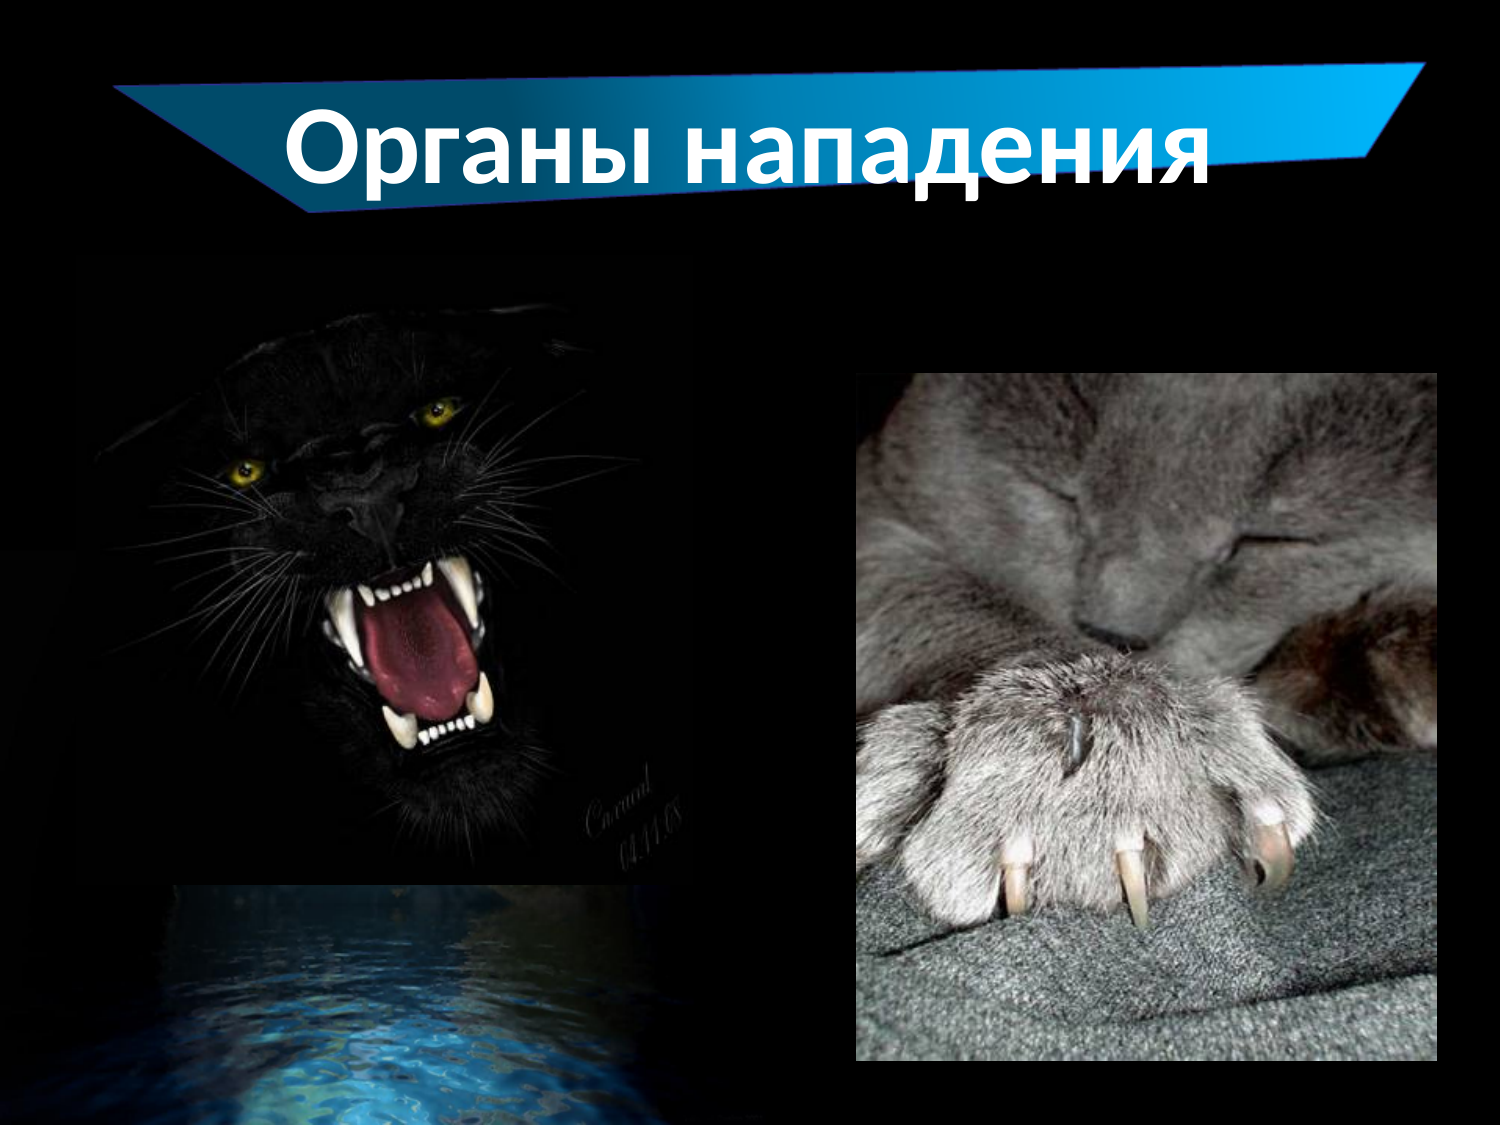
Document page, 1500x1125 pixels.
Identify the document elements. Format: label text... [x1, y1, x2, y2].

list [76, 255, 693, 885]
title Органы нападения [74, 44, 1426, 233]
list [855, 373, 1437, 1061]
picture [0, 0, 1500, 1125]
